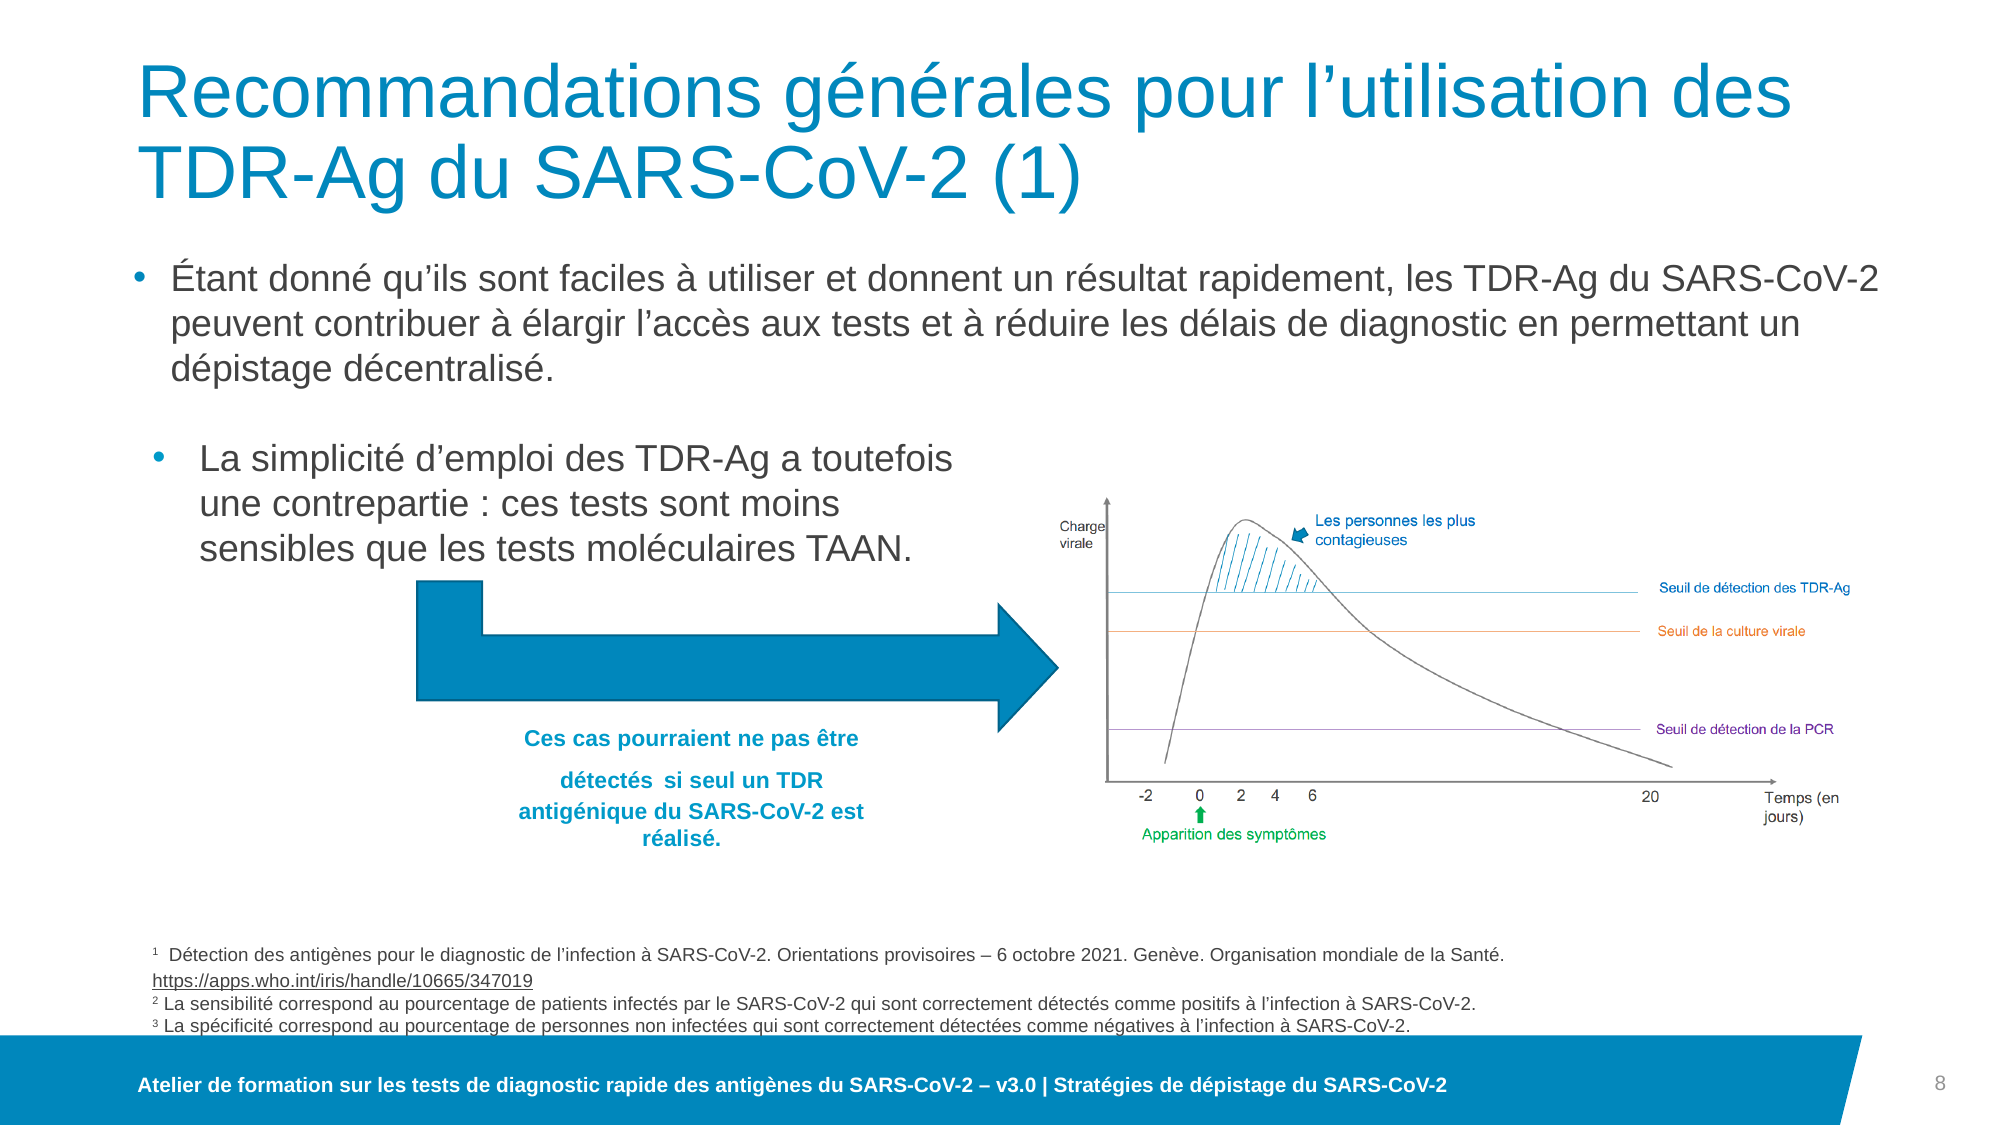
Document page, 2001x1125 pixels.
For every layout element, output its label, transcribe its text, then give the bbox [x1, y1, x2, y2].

list Étant donné qu’ils sont faciles à utiliser et donnent un résultat rapidement, les TDR-Ag du SARS-CoV-2 peuvent contribuer à élargir l’accès aux tests et à réduire les délais de diagnostic en permettant un dépistage décentralisé. [118, 246, 1931, 917]
slide_number 8 [1862, 1035, 1947, 1125]
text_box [417, 581, 1058, 823]
picture [1059, 491, 1854, 845]
footer Atelier de formation sur les tests de diagnostic rapide des antigènes du SARS-CoV-2 – v3.0 | Stratégies de dépistage du SARS-CoV-2 [137, 1042, 1558, 1125]
text_box La simplicité d’emploi des TDR-Ag a toutefois une contrepartie : ces tests sont moins sensibles que les tests moléculaires TAAN. [137, 426, 1011, 622]
title Recommandations générales pour l’utilisation des TDR-Ag du SARS-CoV-2 (1) [137, 59, 1863, 215]
text_box 1 Détection des antigènes pour le diagnostic de l’infection à SARS-CoV-2. Orientations provisoires – 6 octobre 2021. Genève. Organisation mondiale de la Santé. https://apps.who.int/iris/handle/10665/347019 2 La sensibilité correspond au pourcentage de patients infectés par le SARS-CoV-2 qui sont correctement détectés comme positifs à l’infection à SARS-CoV-2. 3 La spécificité correspond au pourcentage de personnes non infectées qui sont correctement détectées comme négatives à l’infection à SARS-CoV-2. [137, 916, 1863, 1044]
